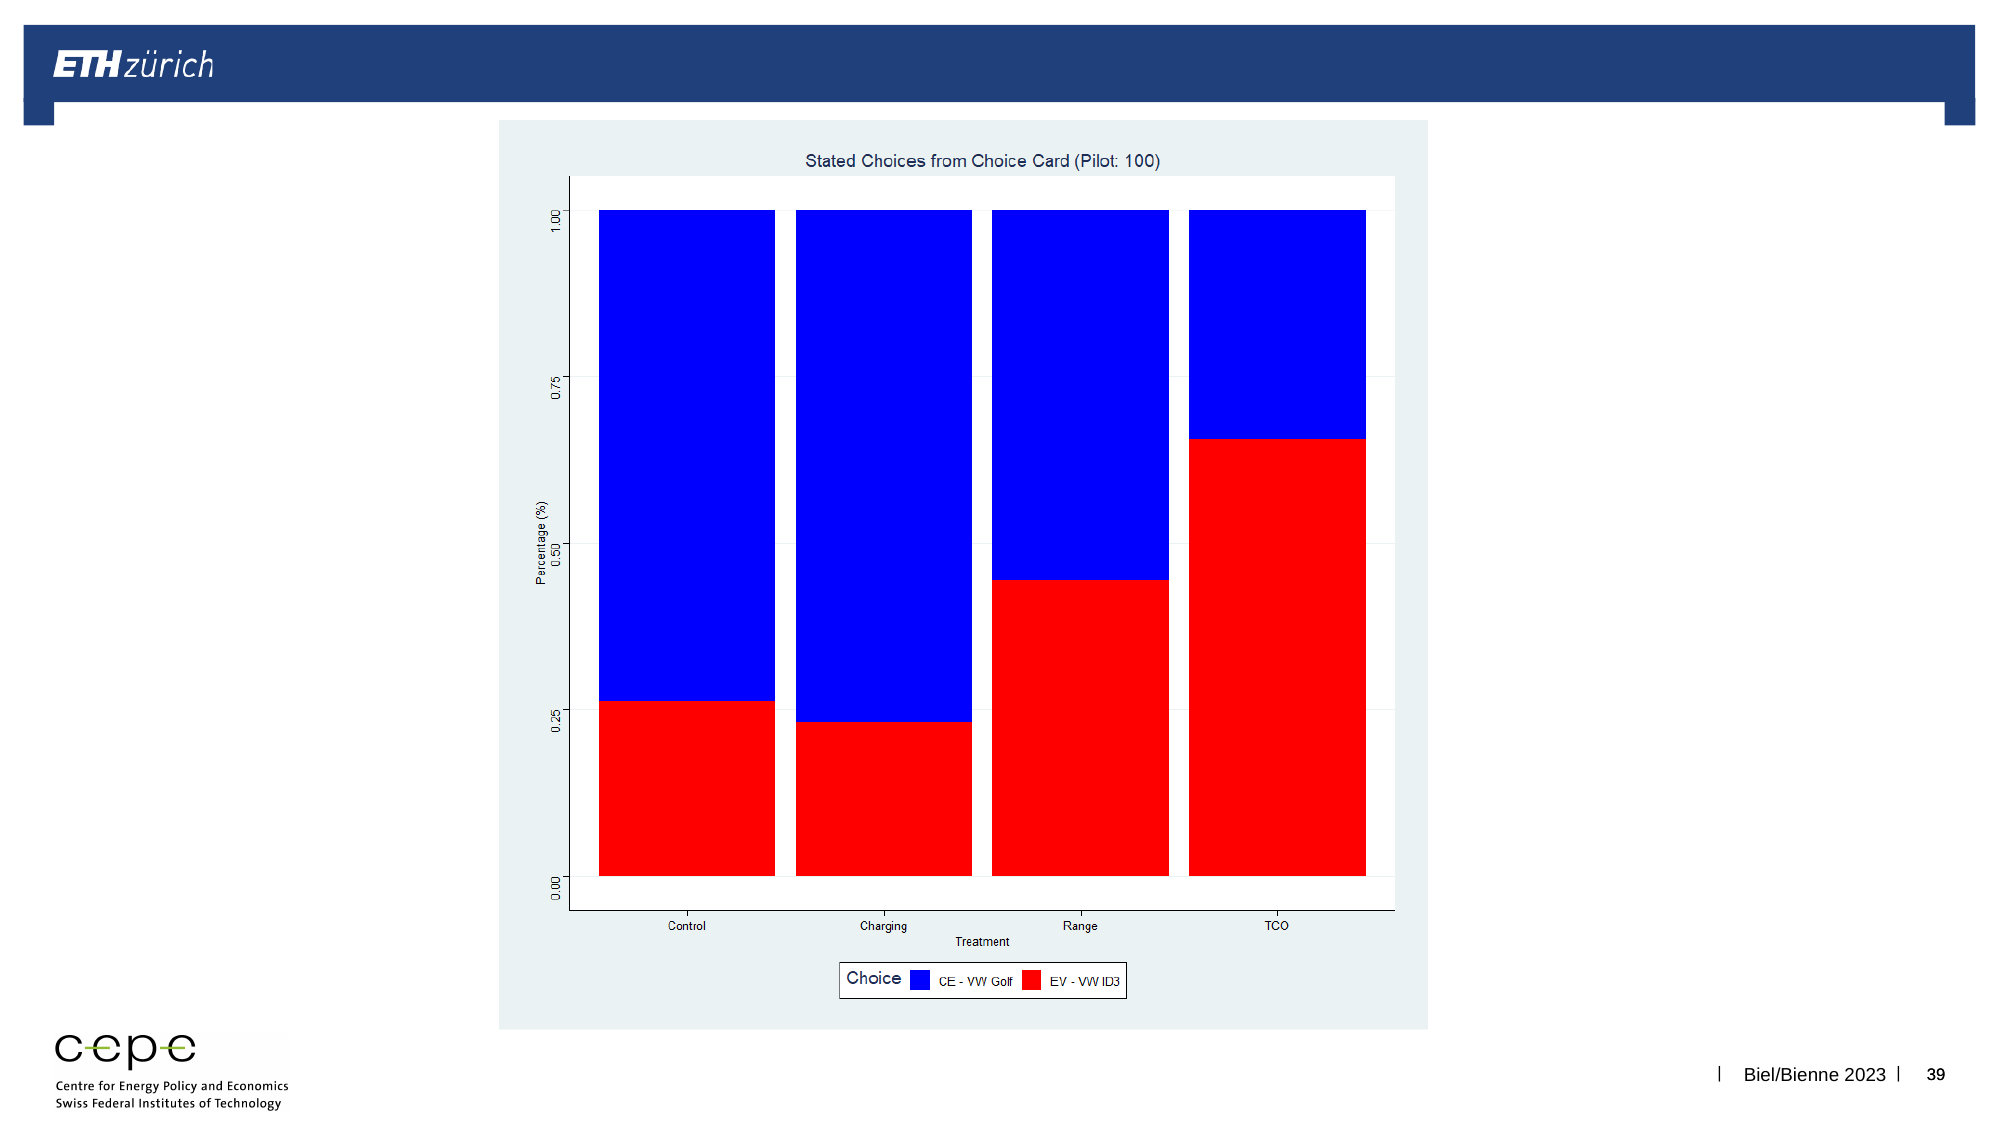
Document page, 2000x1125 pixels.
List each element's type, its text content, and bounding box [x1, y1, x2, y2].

slide_number 39 [1906, 1034, 1966, 1112]
picture [54, 1033, 289, 1112]
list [499, 120, 1428, 1030]
text_box Biel/Bienne 2023 [1728, 1054, 1906, 1125]
